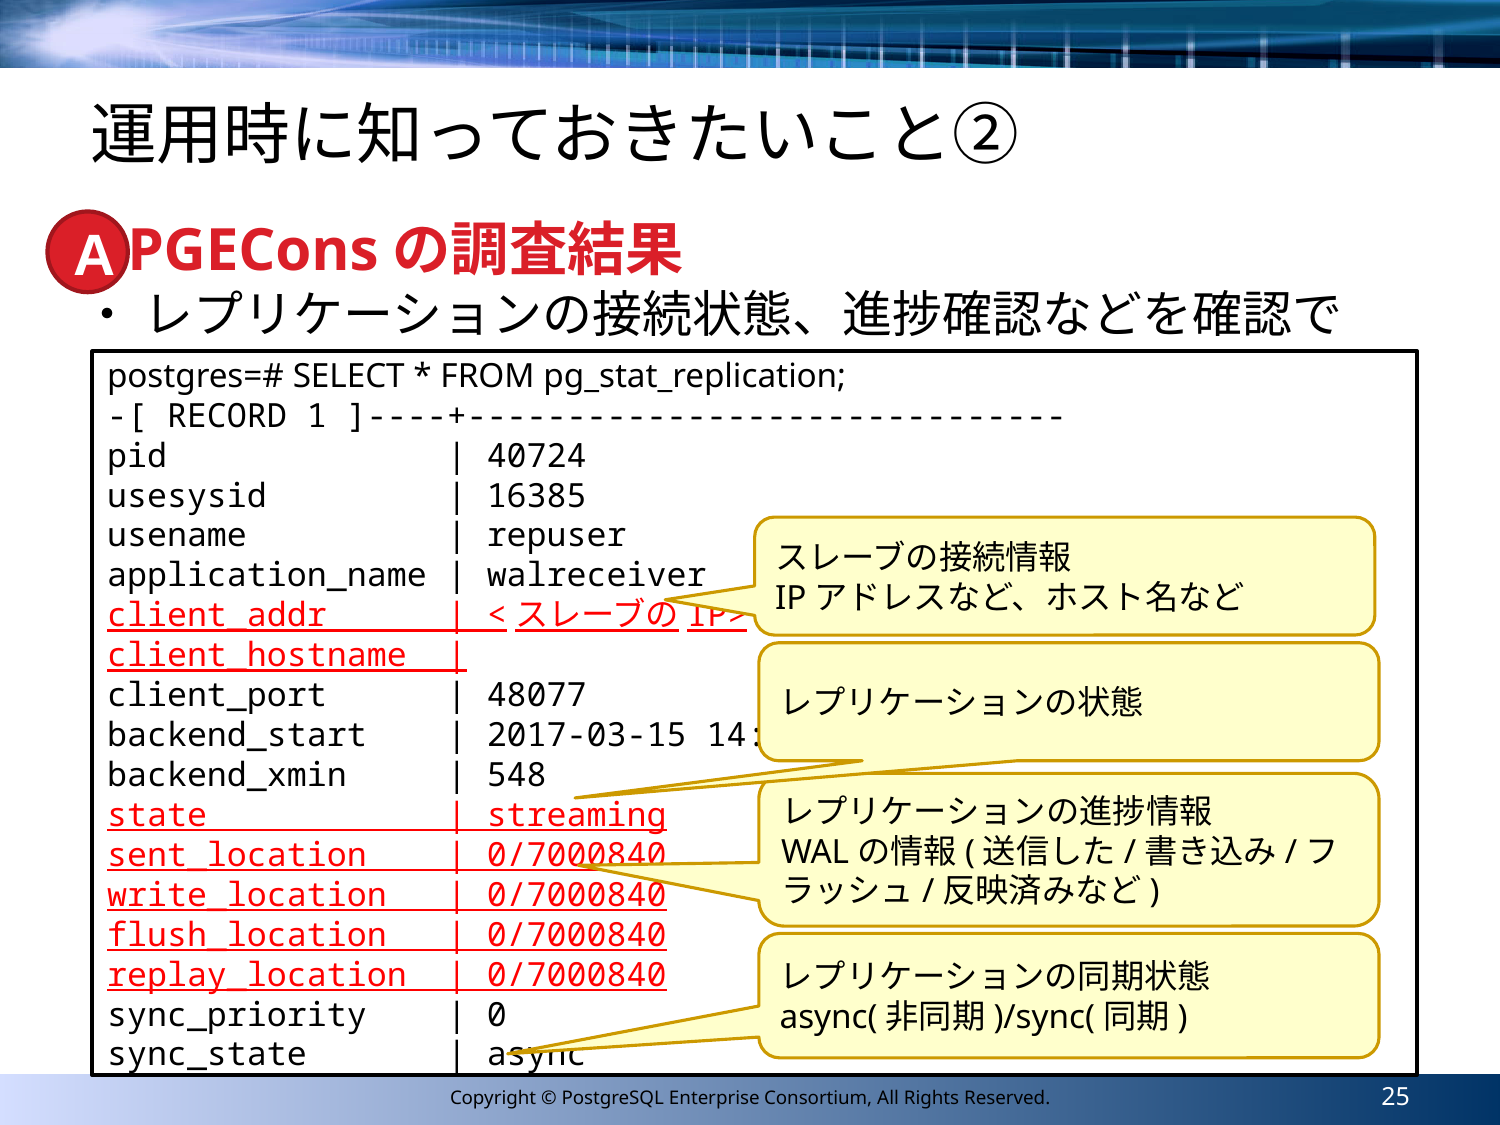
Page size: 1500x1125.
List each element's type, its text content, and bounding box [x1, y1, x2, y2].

title 運用時に知っておきたいこと② [74, 81, 1426, 183]
text_box レプリケーションの進捗情報 WALの情報(送信した/書き込み/フラッシュ/反映済みなど) [576, 771, 1382, 929]
text_box スレーブの接続情報 IPアドレスなど、ホスト名など [663, 514, 1377, 638]
picture [0, 0, 1500, 68]
text_box postgres=# SELECT * FROM pg_stat_replication; -[ RECORD 1 ]----+------------------------------ pid | 40724 usesysid | 16385 usename | repuser application_name | walreceiver client_addr | <スレーブのIP> client_hostname | client_port | 48077 backend_start | 2017-03-15 14:29:51.283395+09 backend_xmin | 548 state | streaming sent_location | 0/7000840 write_location | 0/7000840 flush_location | 0/7000840 replay_location | 0/7000840 sync_priority | 0 sync_state | async [90, 349, 1419, 1077]
slide_number 25 [1074, 1074, 1426, 1123]
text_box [47, 204, 1367, 352]
text_box レプリケーションの状態 [572, 640, 1382, 801]
text_box レプリケーションの同期状態 async(非同期)/sync(同期) [505, 931, 1382, 1060]
